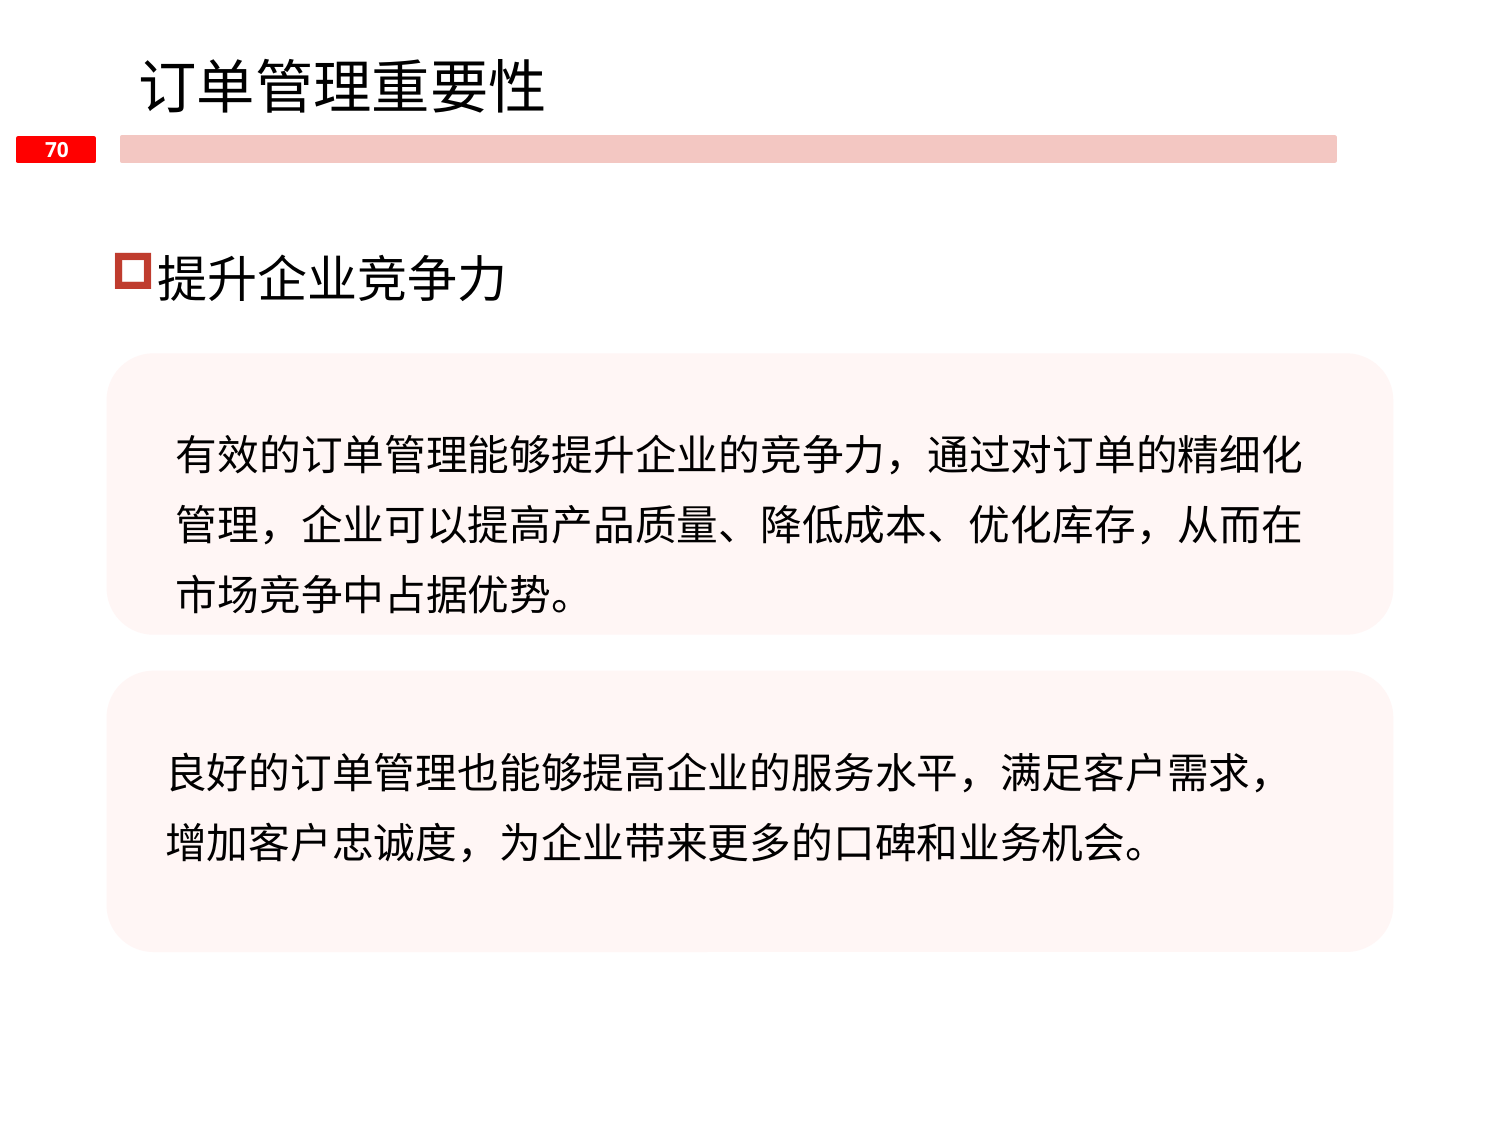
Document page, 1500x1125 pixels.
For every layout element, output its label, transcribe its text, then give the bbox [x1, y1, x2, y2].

text_box 有效的订单管理能够提升企业的竞争力，通过对订单的精细化管理，企业可以提高产品质量、降低成本、优化库存，从而在市场竞争中占据优势。 [160, 393, 1340, 543]
text_box 提升企业竞争力 [96, 240, 1081, 335]
text_box [106, 353, 1394, 635]
text_box [106, 670, 1394, 953]
text_box [17, 129, 97, 189]
text_box 订单管理重要性 [123, 42, 1247, 128]
text_box 良好的订单管理也能够提高企业的服务水平，满足客户需求，增加客户忠诚度，为企业带来更多的口碑和业务机会。 [150, 711, 1329, 861]
text_box [58, 232, 1442, 345]
